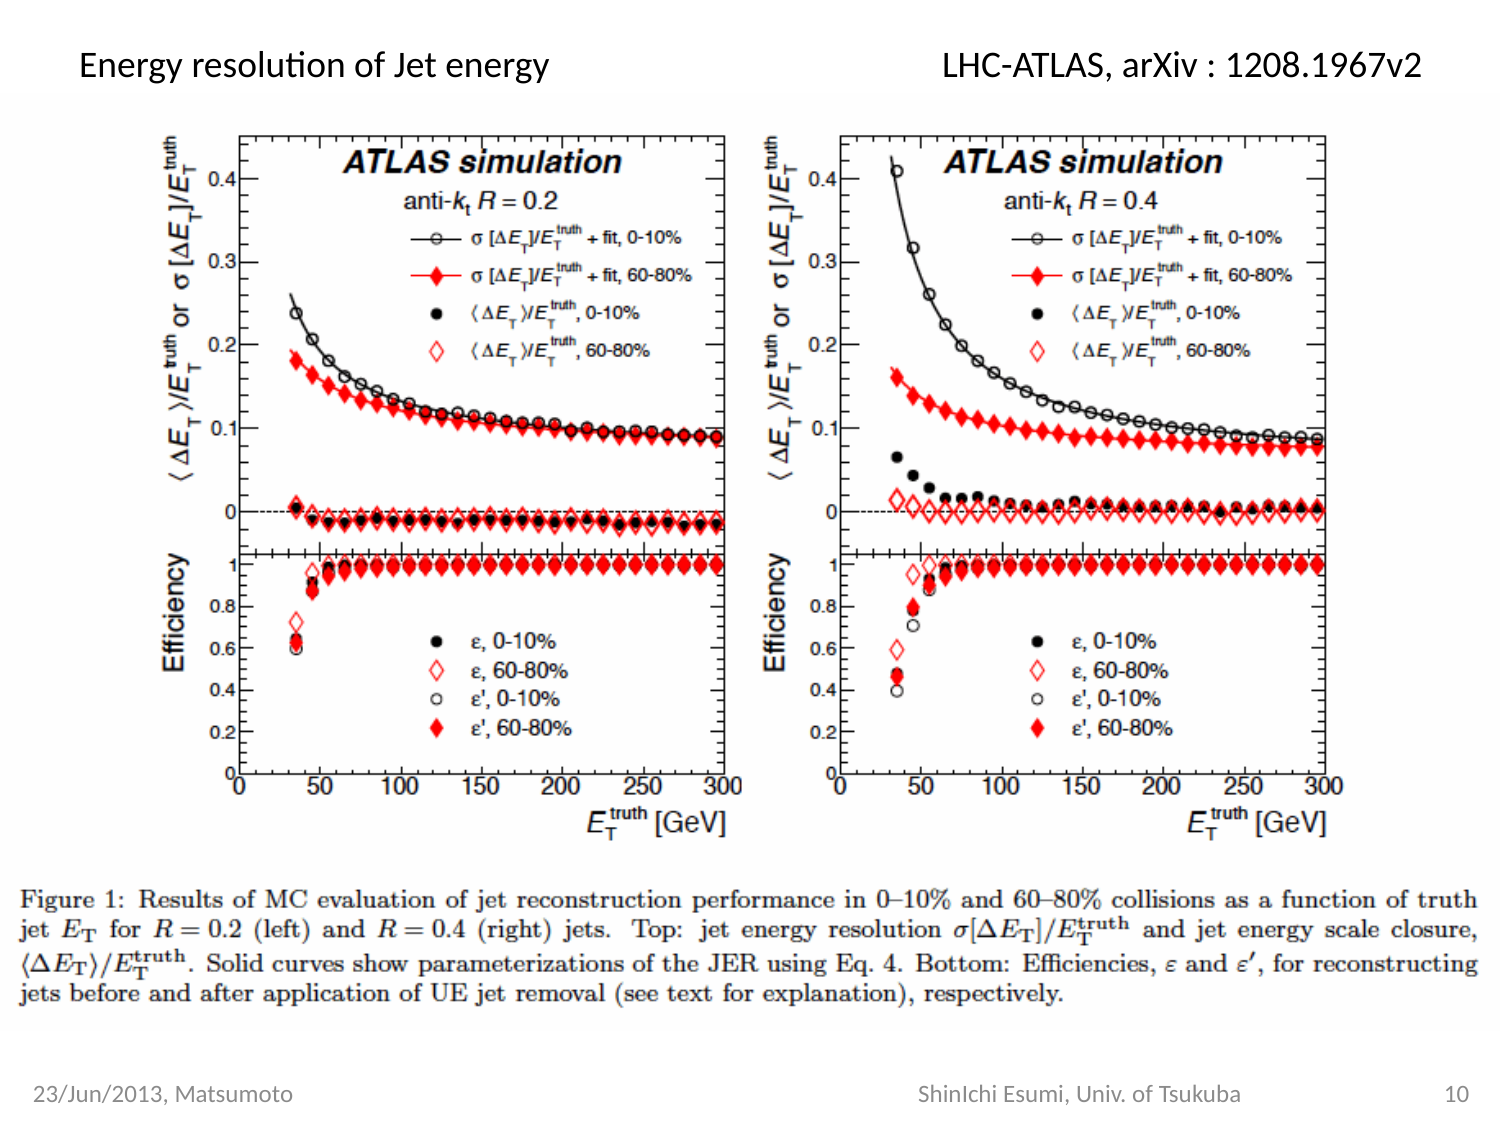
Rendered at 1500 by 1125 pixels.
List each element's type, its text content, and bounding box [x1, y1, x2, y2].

text_box LHC-ATLAS, arXiv : 1208.1967v2 [927, 33, 1438, 92]
slide_number 10 [1309, 1073, 1485, 1113]
slide_number 23/Jun/2013, Matsumoto [17, 1073, 463, 1113]
text_box Energy resolution of Jet energy [64, 33, 566, 92]
footer ShinIchi Esumi, Univ. of Tsukuba [886, 1073, 1274, 1113]
picture [0, 93, 1500, 1031]
